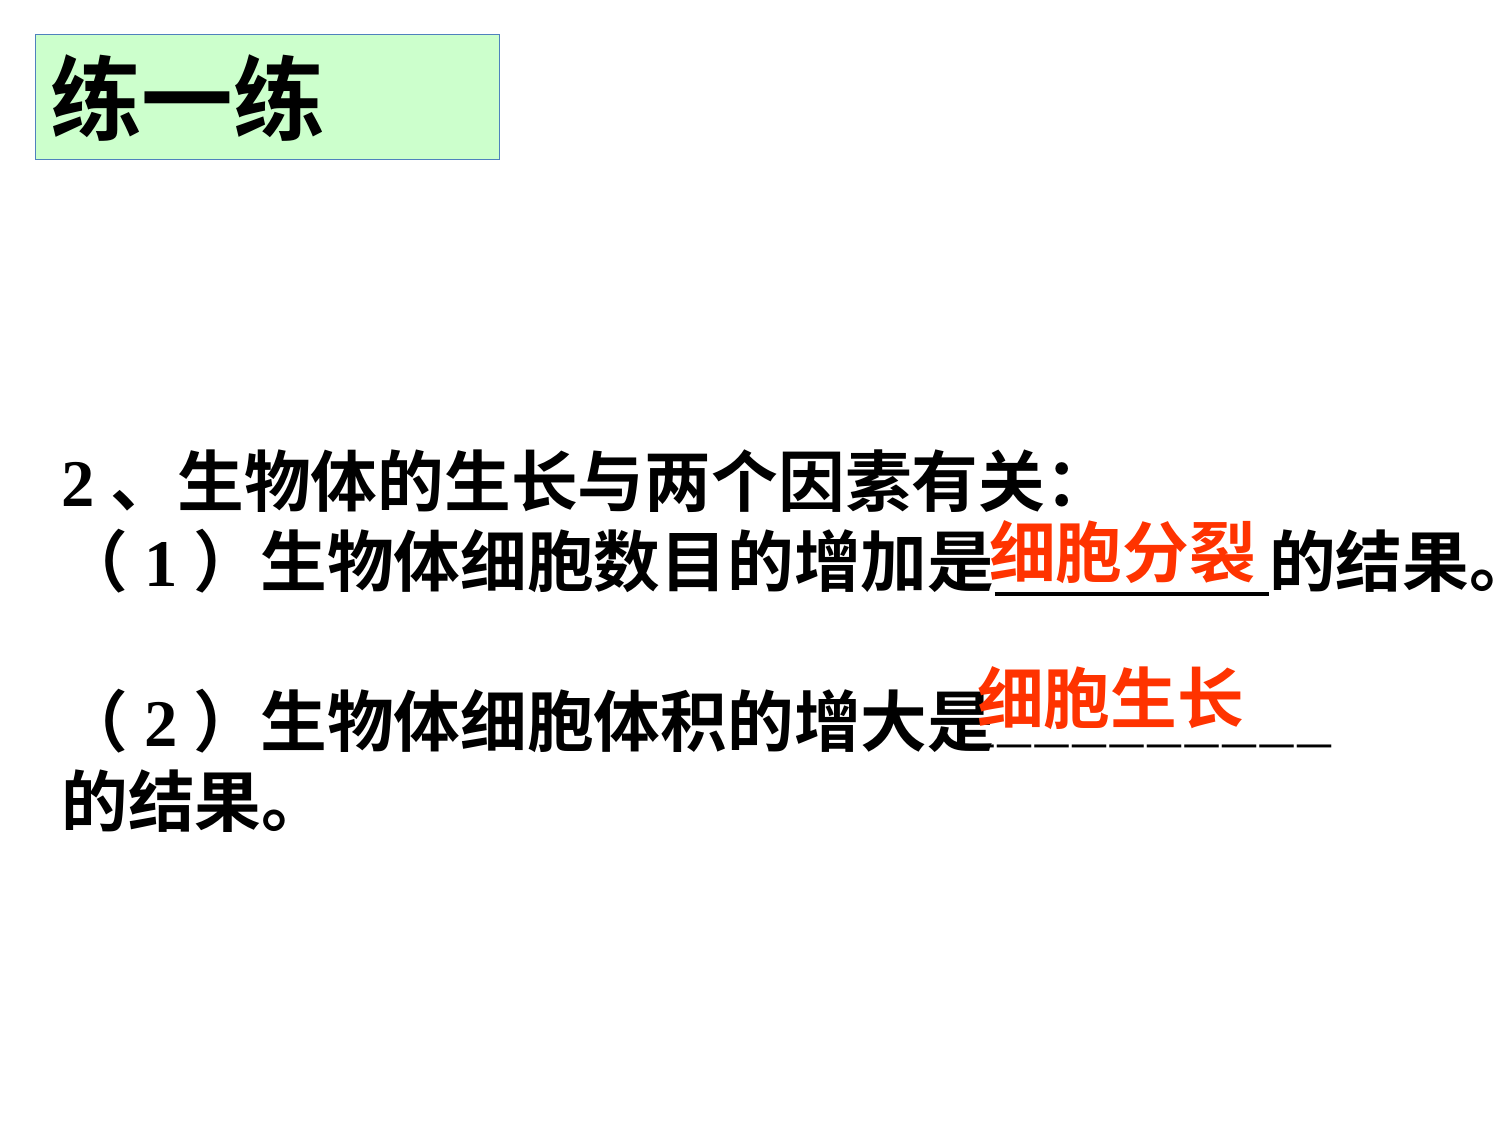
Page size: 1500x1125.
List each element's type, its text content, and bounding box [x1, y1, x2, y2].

text_box 2、生物体的生长与两个因素有关： （1）生物体细胞数目的增加是 的结果。 （2）生物体细胞体积的增大是 的结果。 [46, 432, 1500, 848]
text_box —————————— [943, 711, 1500, 772]
text_box 细胞分裂 [974, 503, 1349, 598]
text_box 练一练 [35, 34, 500, 160]
text_box 细胞生长 [962, 649, 1385, 711]
